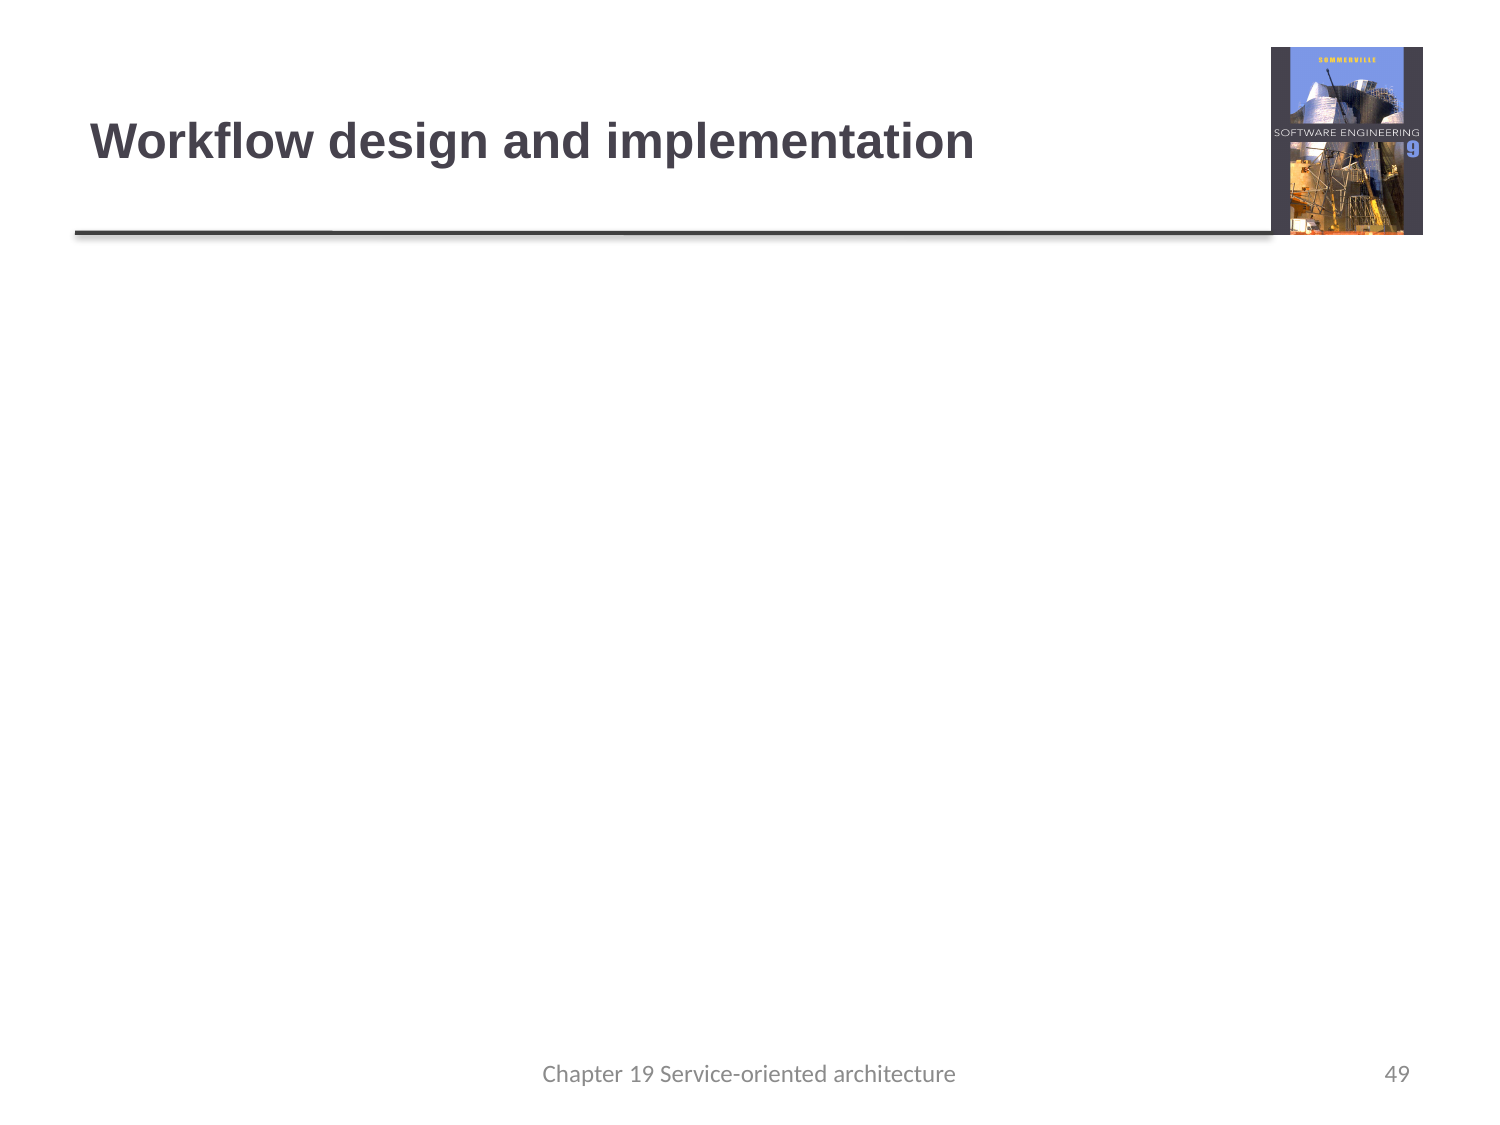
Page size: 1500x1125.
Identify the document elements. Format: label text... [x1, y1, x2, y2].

footer Chapter 19 Service-oriented architecture [512, 1042, 988, 1103]
slide_number 49 [1074, 1042, 1425, 1103]
picture [1272, 47, 1423, 235]
title Workflow design and implementation [74, 44, 1272, 233]
